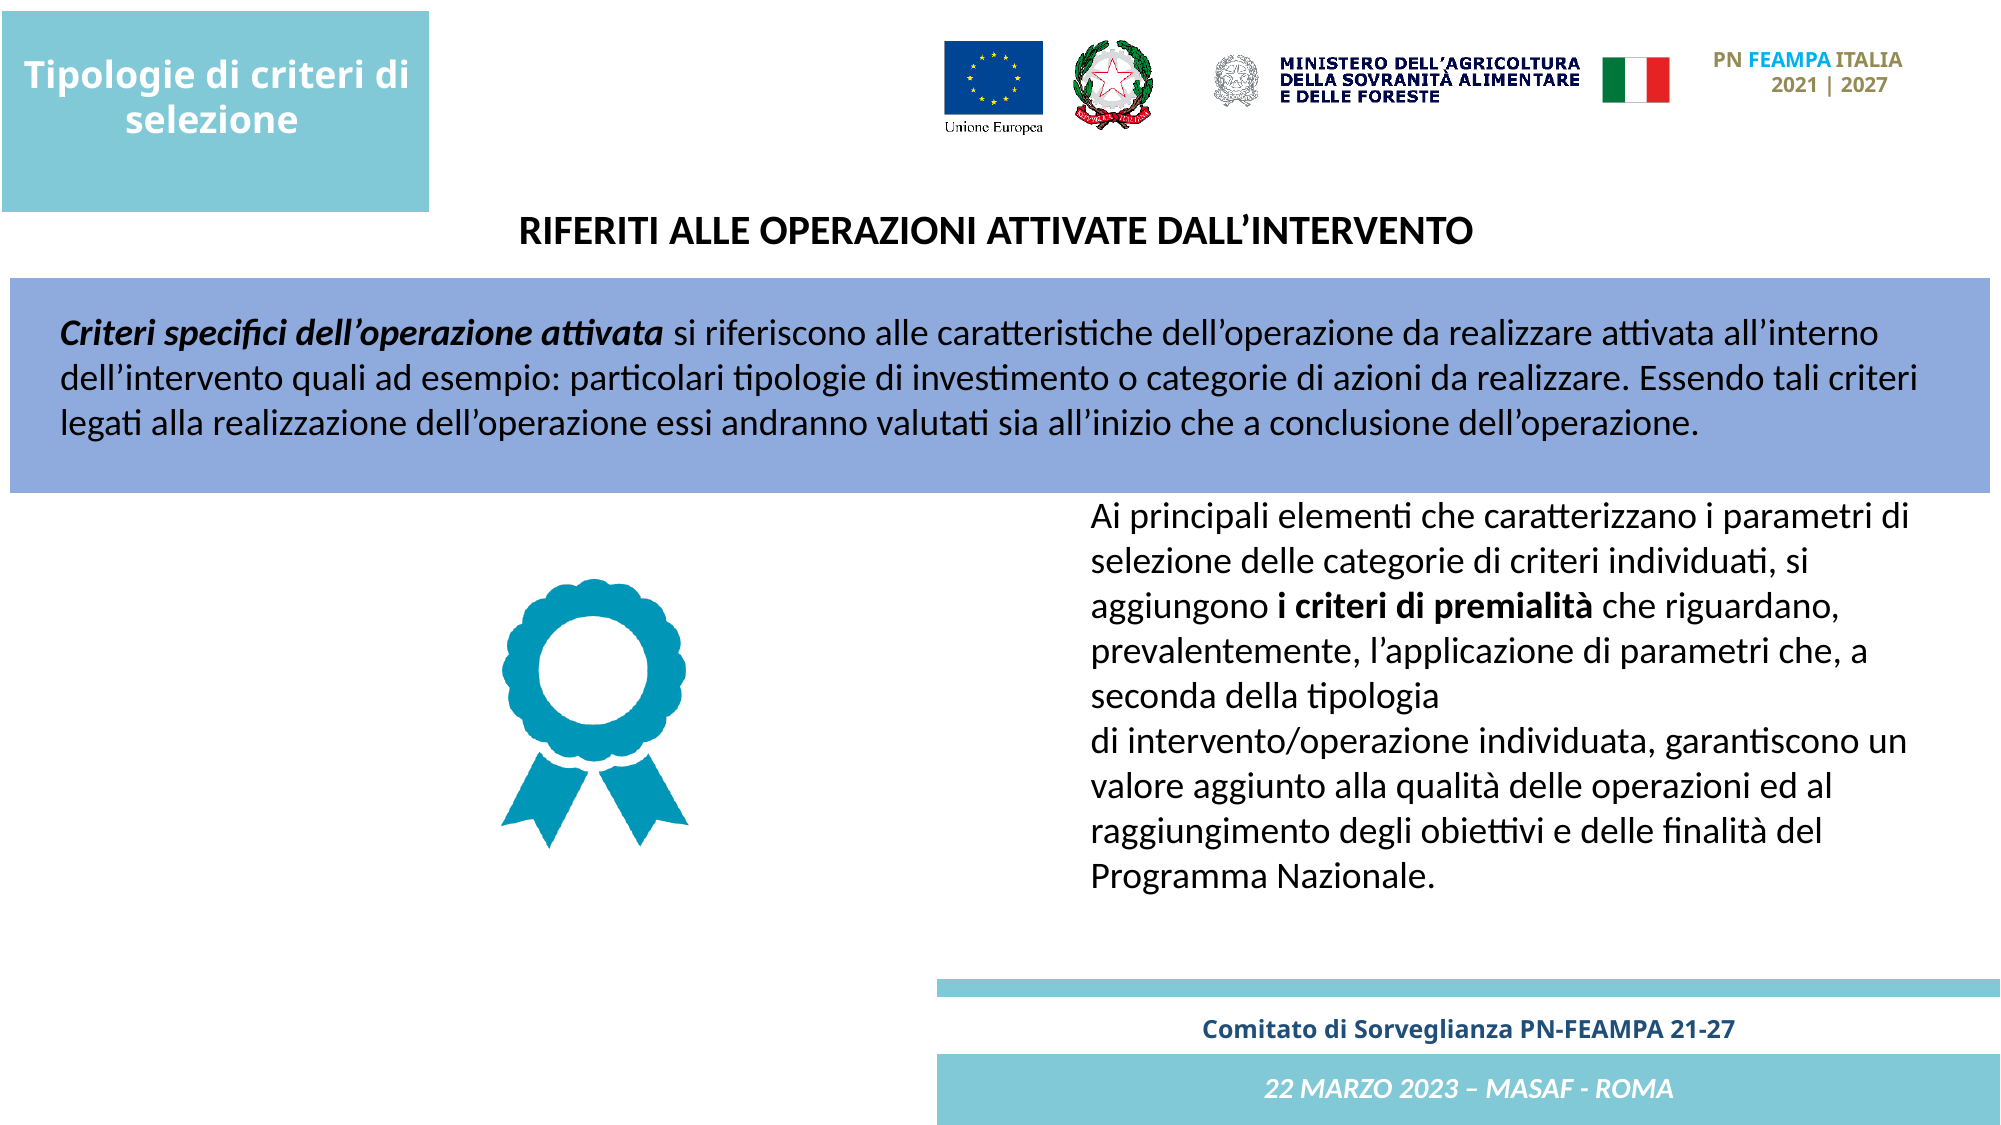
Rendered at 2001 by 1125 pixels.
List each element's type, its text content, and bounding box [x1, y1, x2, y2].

text_box Ai principali elementi che caratterizzano i parametri di selezione delle categorie di criteri individuati, si aggiungono i criteri di premialità che riguardano, prevalentemente, l’applicazione di parametri che, a seconda della tipologia di intervento/operazione individuata, garantiscono un valore aggiunto alla qualità delle operazioni ed al raggiungimento degli obiettivi e delle finalità del Programma Nazionale. [1075, 483, 1935, 949]
text_box [937, 1054, 2000, 1125]
text_box [2, 149, 429, 212]
picture [442, 562, 745, 864]
text_box 22 MARZO 2023 – MASAF - ROMA [1075, 1062, 1863, 1112]
text_box Comitato di Sorveglianza PN-FEAMPA 21-27 [962, 1006, 1976, 1052]
text_box Tipologie di criteri di selezione [0, 43, 443, 149]
text_box PN FEAMPA ITALIA 2021 | 2027 [1720, 39, 1974, 130]
picture [933, 32, 1054, 143]
text_box RIFERITI ALLE OPERAZIONI ATTIVATE DALL’INTERVENTO [504, 195, 1506, 261]
text_box [937, 979, 2000, 997]
text_box [2, 11, 429, 43]
text_box [10, 278, 1990, 493]
text_box Criteri specifici dell’operazione attivata si riferiscono alle caratteristiche dell’operazione da realizzare attivata all’interno dell’intervento quali ad esempio: particolari tipologie di investimento o categorie di azioni da realizzare. Essendo tali criteri legati alla realizzazione dell’operazione essi andranno valutati sia all’inizio che a conclusione dell’operazione. [45, 300, 1955, 496]
picture [1065, 0, 1720, 162]
